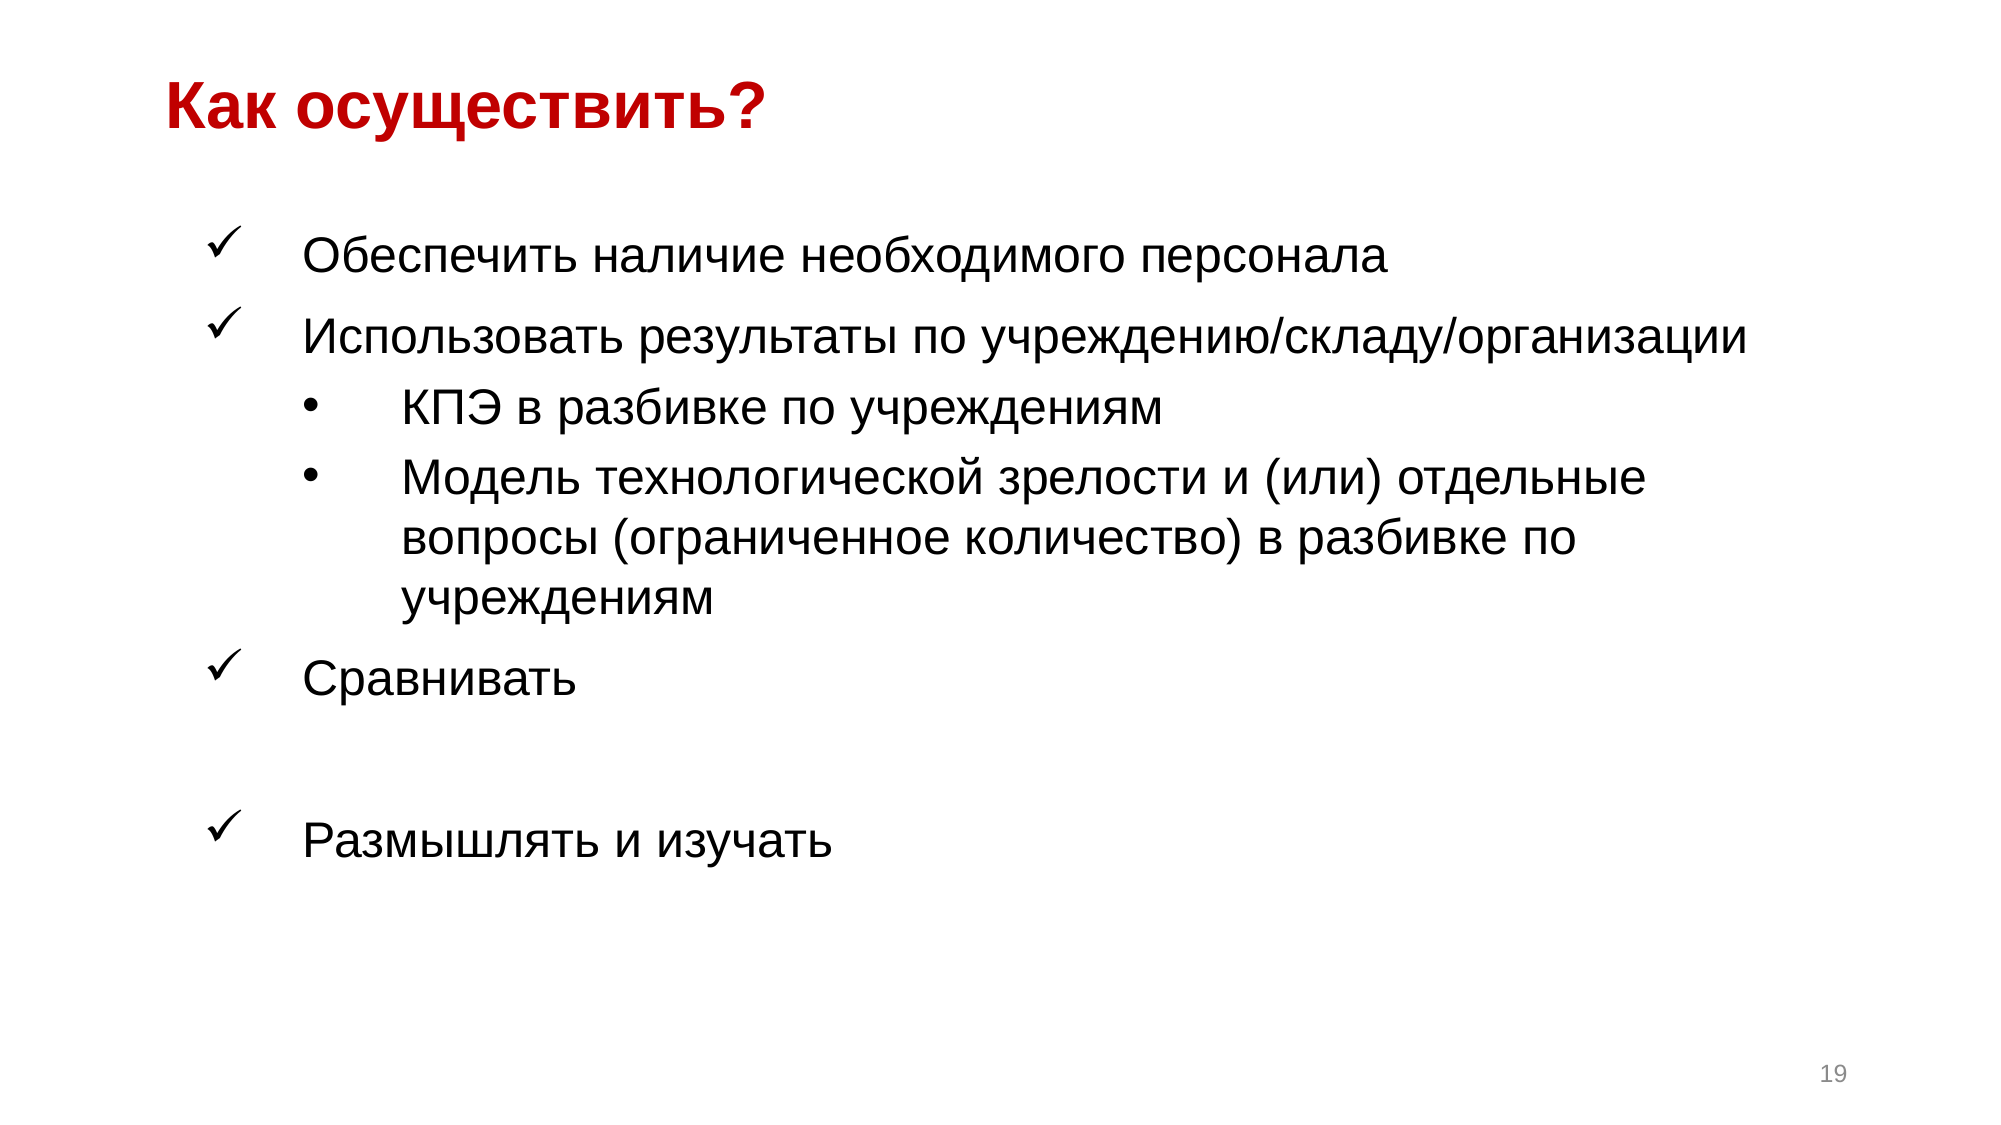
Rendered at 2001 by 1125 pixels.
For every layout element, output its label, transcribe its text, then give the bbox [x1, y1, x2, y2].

slide_number 19 [1412, 1042, 1863, 1103]
title Как осуществить? [150, 53, 1851, 150]
list Обеспечить наличие необходимого персонала Использовать результаты по учреждению/складу/организации КПЭ в разбивке по учреждениям Модель технологической зрелости и (или) отдельные вопросы (ограниченное количество) в разбивке по учреждениям Сравнивать Размышлять и изучать [166, 215, 1867, 910]
